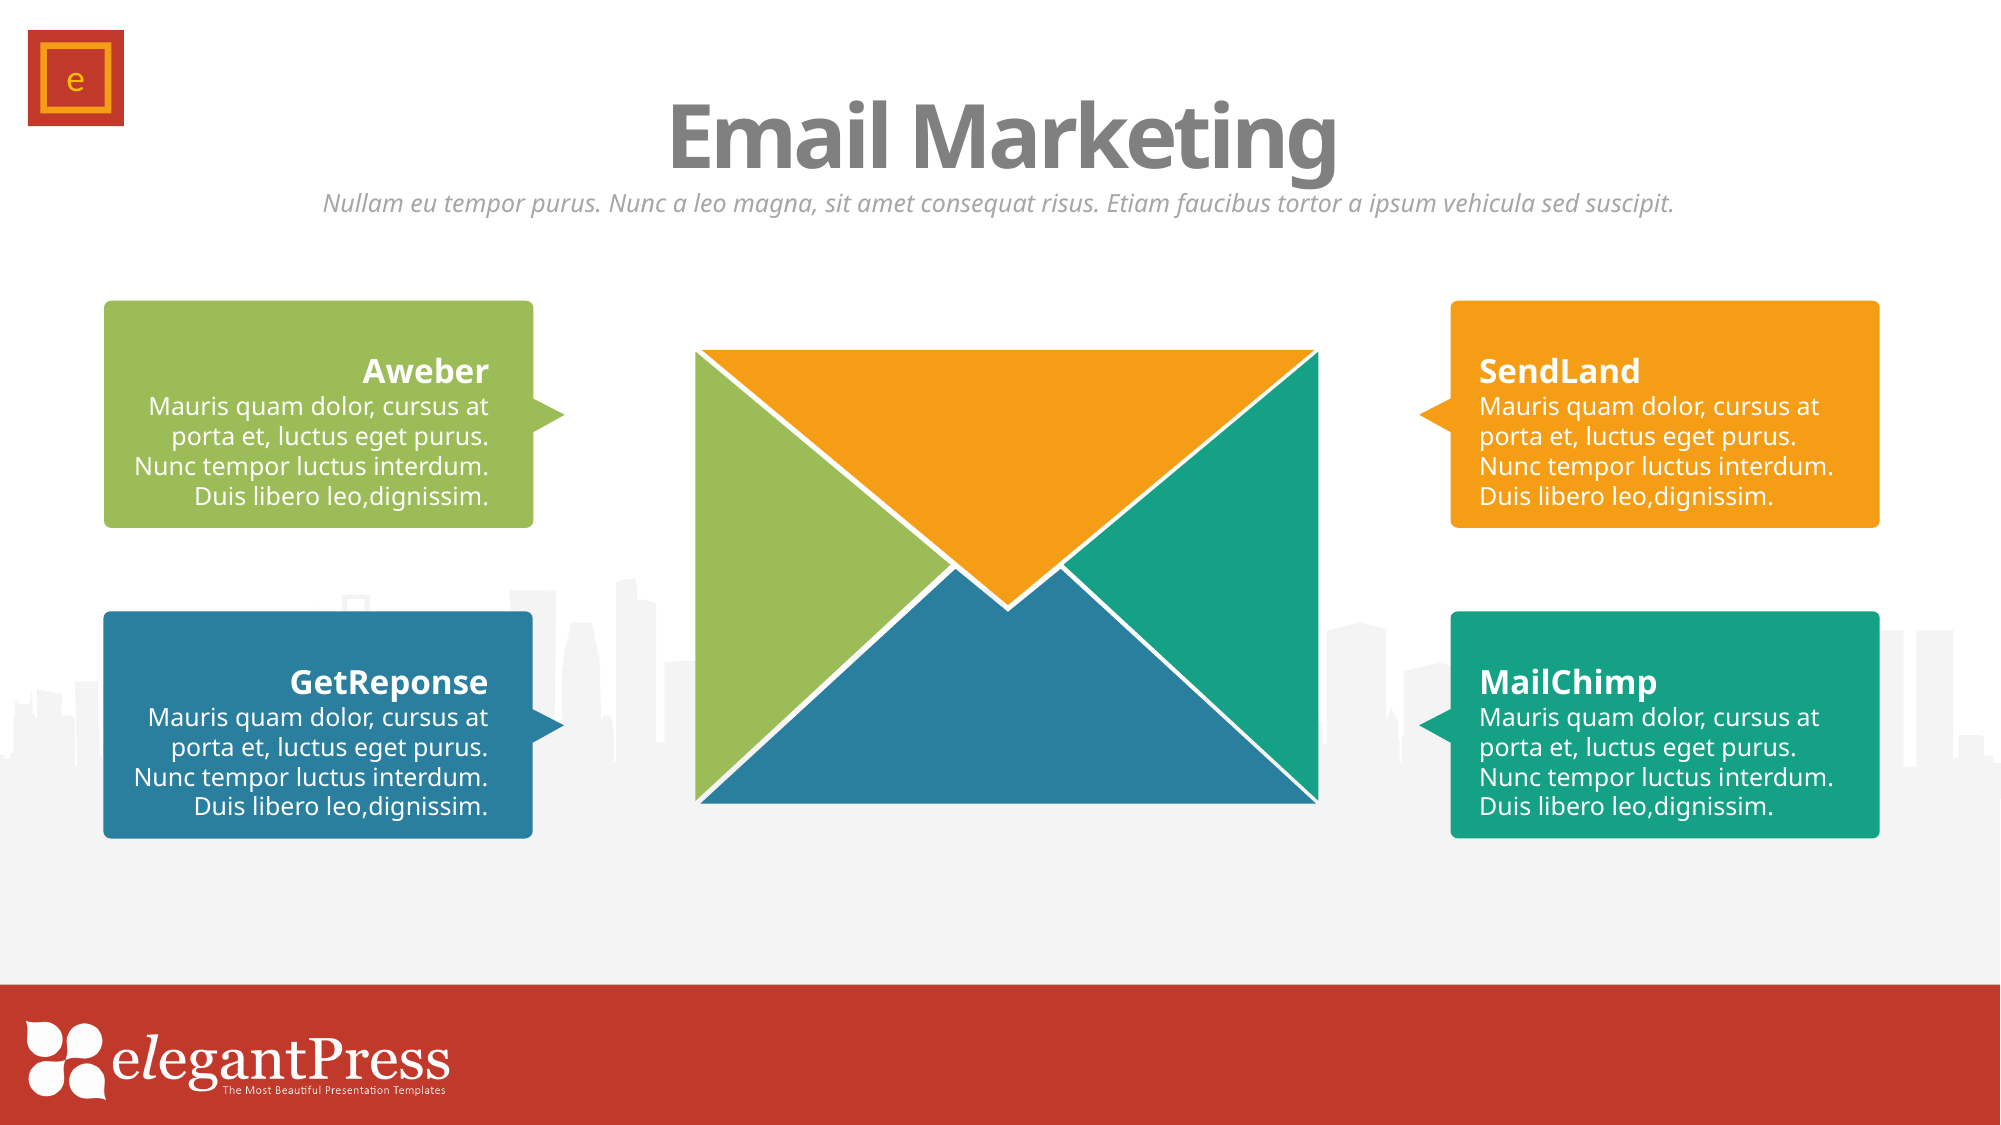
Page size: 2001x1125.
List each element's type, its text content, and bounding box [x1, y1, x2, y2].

text_box MailChimp Mauris quam dolor, cursus at porta et, luctus eget purus. Nunc tempor luctus interdum. Duis libero leo,dignissim. [1419, 611, 1880, 839]
text_box Nullam eu tempor purus. Nunc a leo magna, sit amet consequat risus. Etiam faucibus tortor a ipsum vehicula sed suscipit. [123, 182, 1884, 223]
text_box GetReponse Mauris quam dolor, cursus at porta et, luctus eget purus. Nunc tempor luctus interdum. Duis libero leo,dignissim. [103, 611, 565, 839]
text_box Aweber Mauris quam dolor, cursus at porta et, luctus eget purus. Nunc tempor luctus interdum. Duis libero leo,dignissim. [104, 300, 565, 528]
picture [17, 1012, 454, 1111]
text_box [695, 349, 1319, 804]
text_box SendLand Mauris quam dolor, cursus at porta et, luctus eget purus. Nunc tempor luctus interdum. Duis libero leo,dignissim. [1419, 300, 1880, 528]
text_box Email Marketing [655, 74, 1352, 182]
